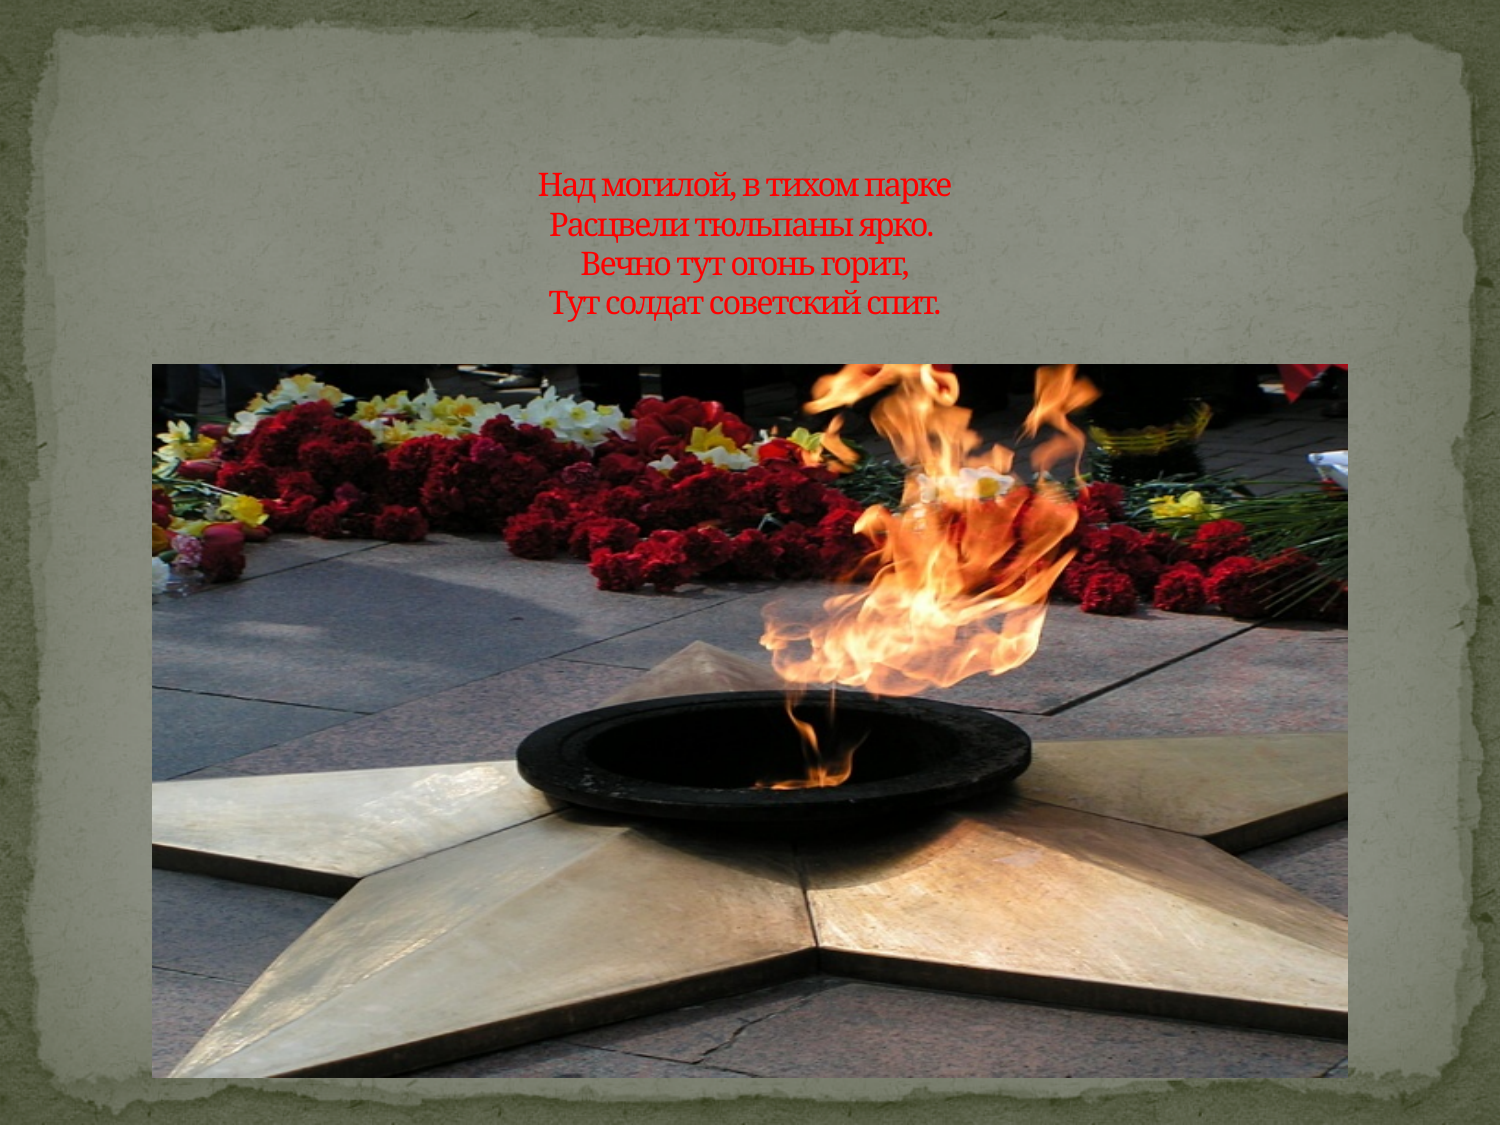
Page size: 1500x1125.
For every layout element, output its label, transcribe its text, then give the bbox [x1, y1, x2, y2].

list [155, 367, 1345, 1076]
title Над могилой, в тихом парке Расцвели тюльпаны ярко. Вечно тут огонь горит, Тут солдат советский спит. [70, 35, 1421, 329]
